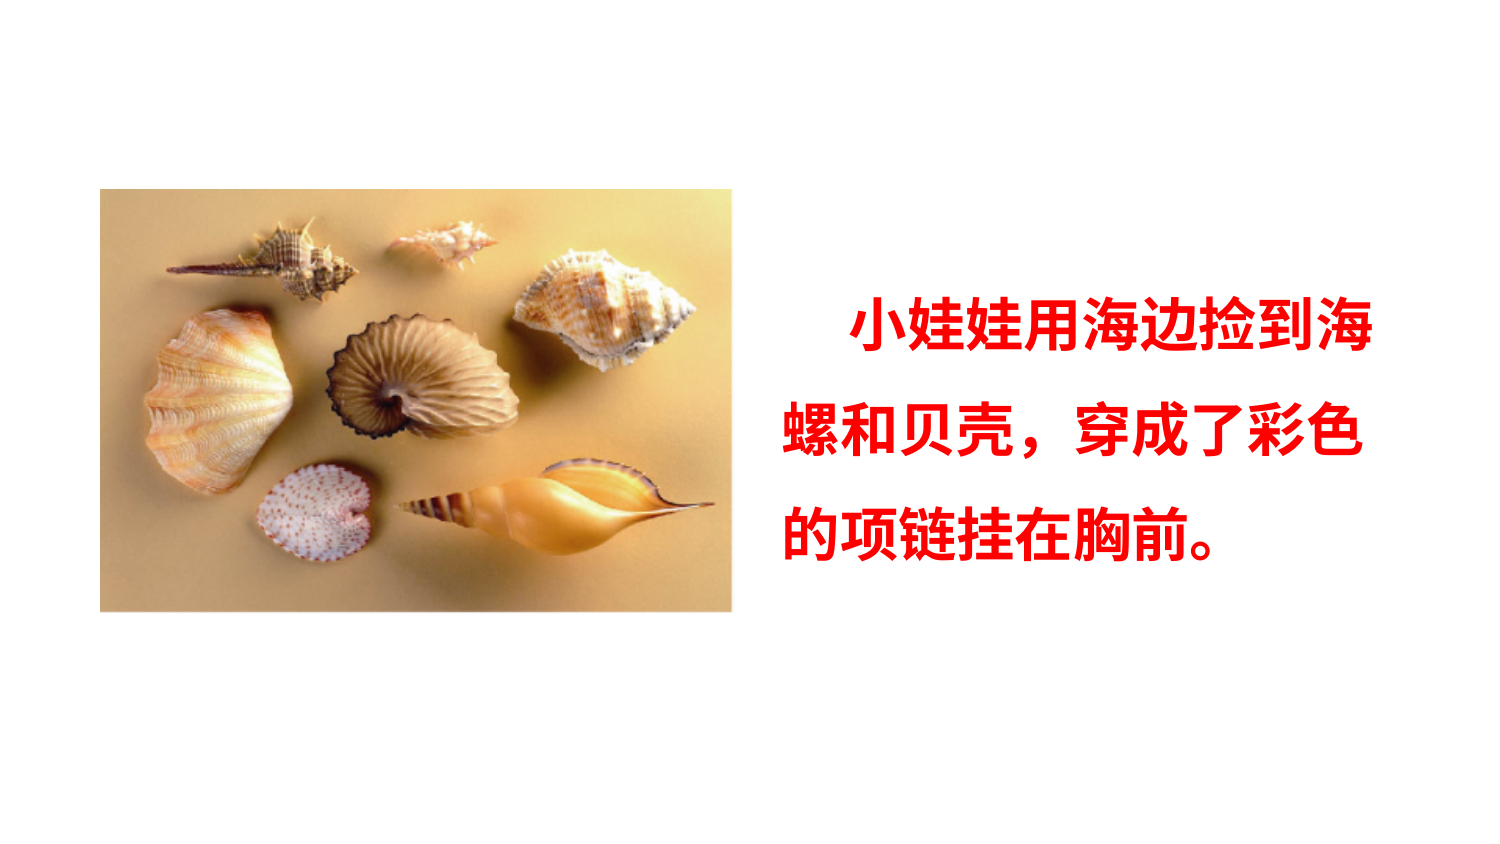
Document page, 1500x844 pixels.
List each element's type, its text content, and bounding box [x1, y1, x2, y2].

picture [99, 189, 735, 614]
text_box 小娃娃用海边捡到海螺和贝壳，穿成了彩色的项链挂在胸前。 [767, 246, 1394, 576]
